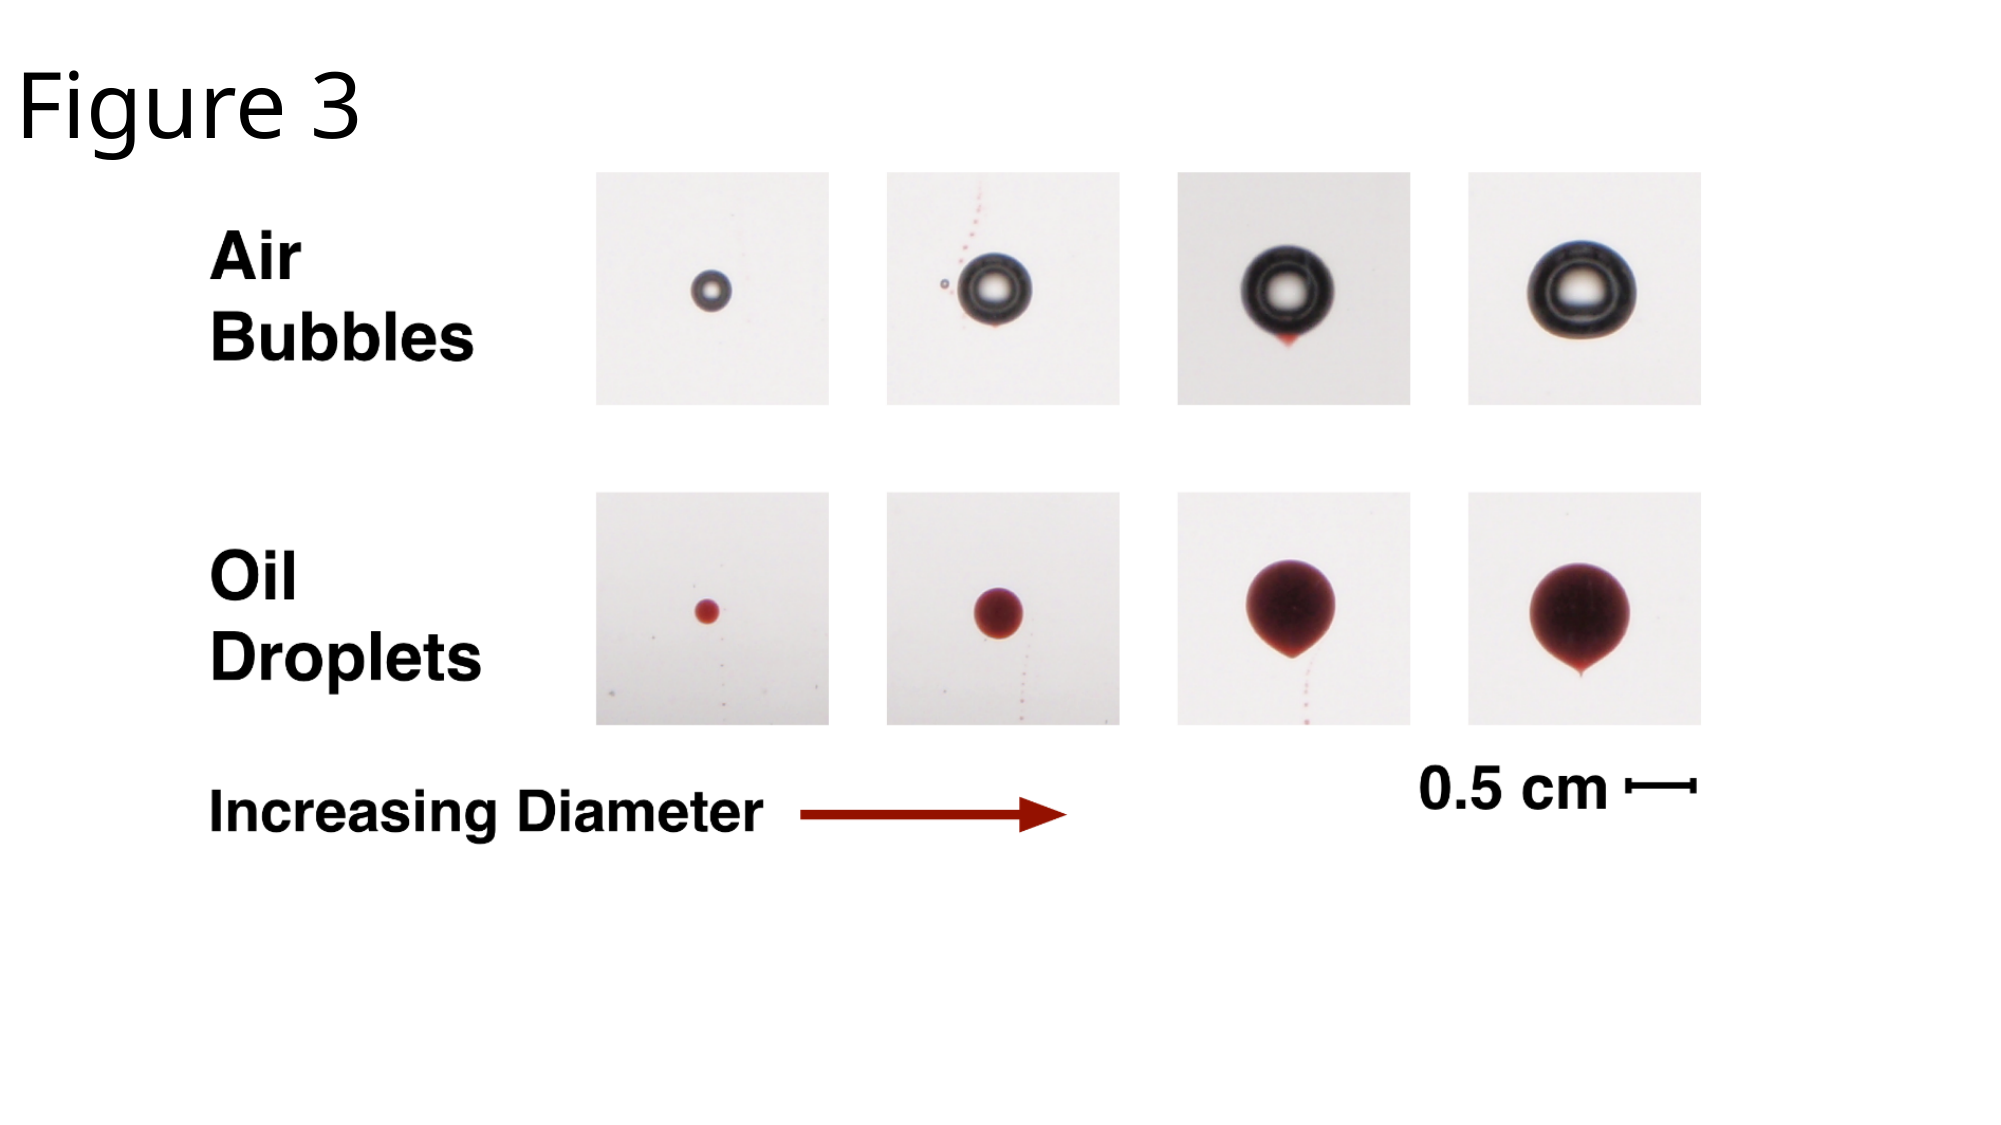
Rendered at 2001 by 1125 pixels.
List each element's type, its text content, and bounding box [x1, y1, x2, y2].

picture [185, 149, 1737, 868]
title Figure 3 [0, 0, 1725, 218]
